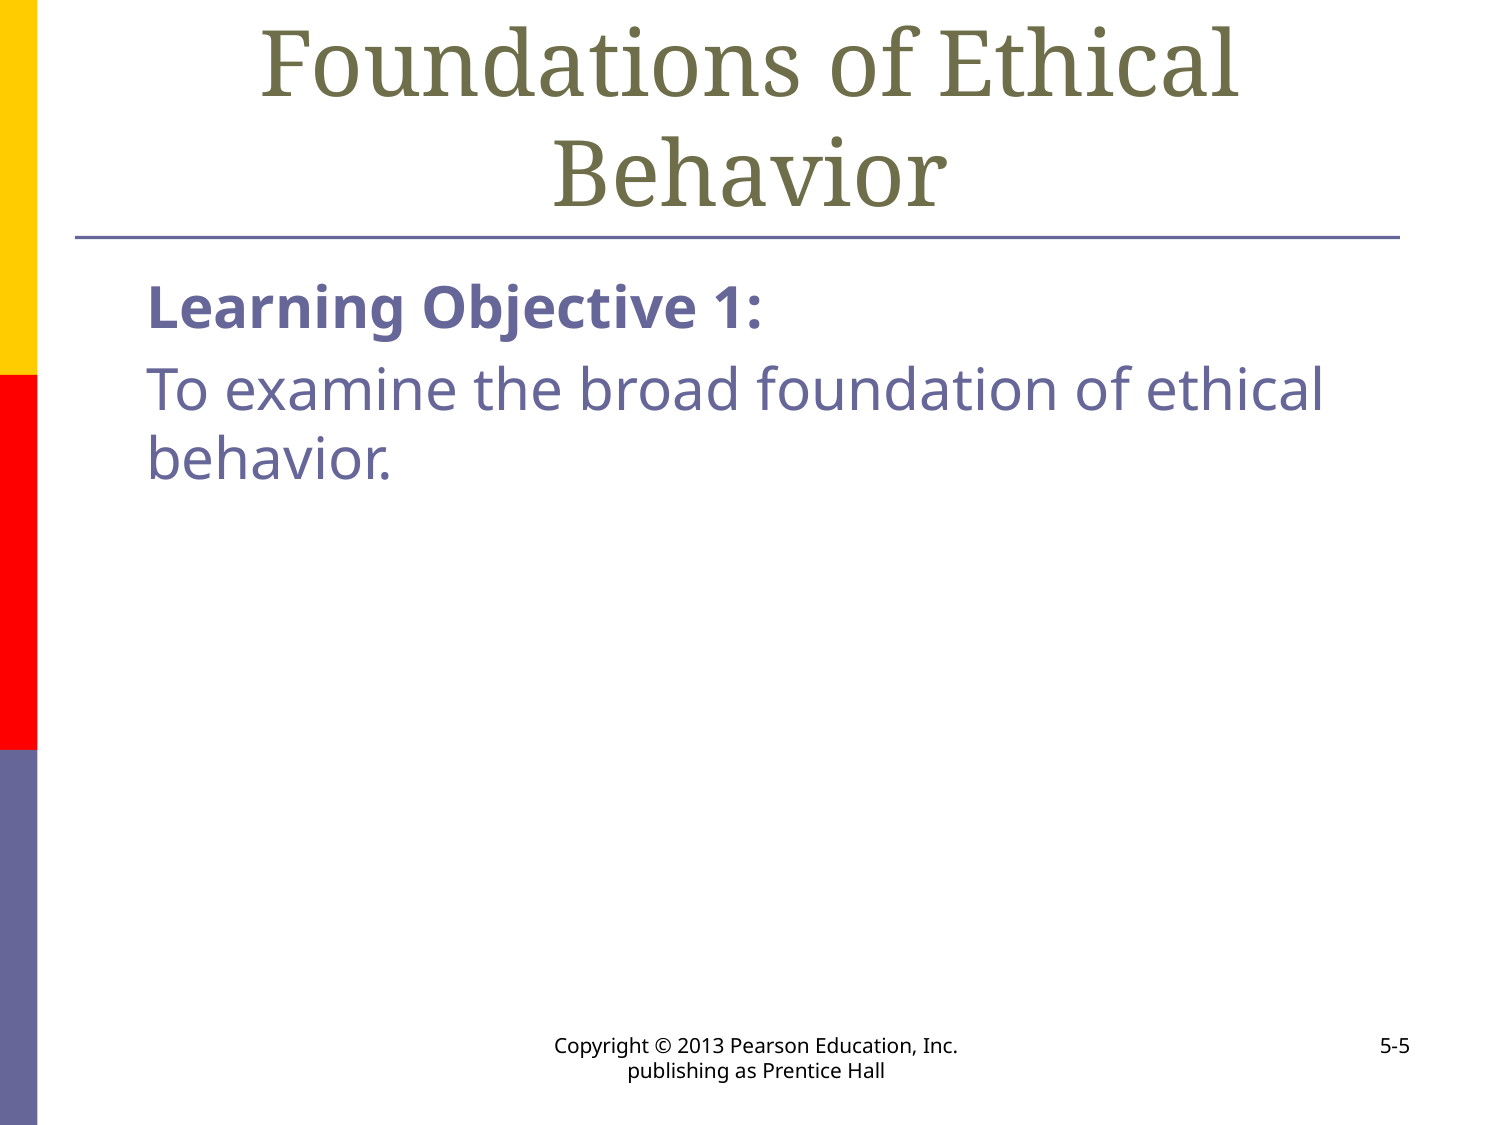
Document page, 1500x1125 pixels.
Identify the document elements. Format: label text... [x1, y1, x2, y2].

footer Copyright © 2013 Pearson Education, Inc. publishing as Prentice Hall [500, 1025, 1013, 1100]
slide_number 5-5 [1074, 1025, 1425, 1100]
list Learning Objective 1: To examine the broad foundation of ethical behavior. [75, 262, 1425, 1006]
title Foundations of Ethical Behavior [75, 45, 1425, 233]
